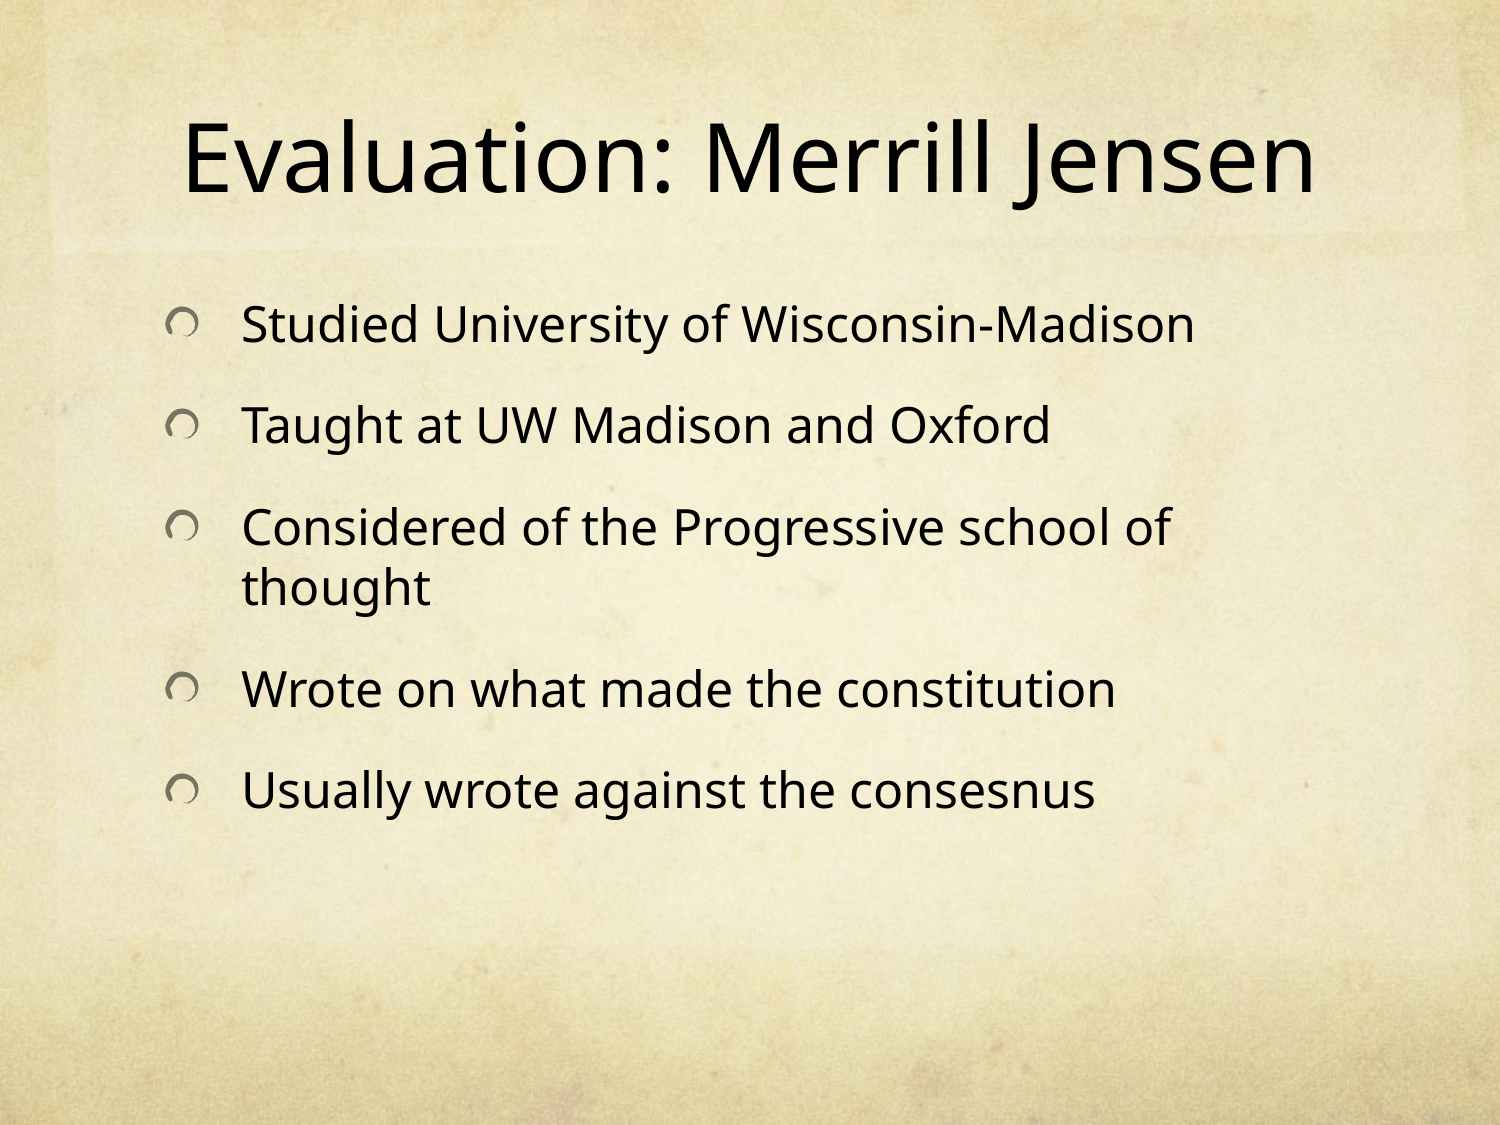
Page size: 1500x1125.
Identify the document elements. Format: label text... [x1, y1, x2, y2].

list Studied University of Wisconsin-Madison Taught at UW Madison and Oxford Considered of the Progressive school of thought Wrote on what made the constitution Usually wrote against the consesnus [150, 284, 1350, 950]
picture [0, 0, 1500, 1125]
title Evaluation: Merrill Jensen [150, 82, 1350, 225]
